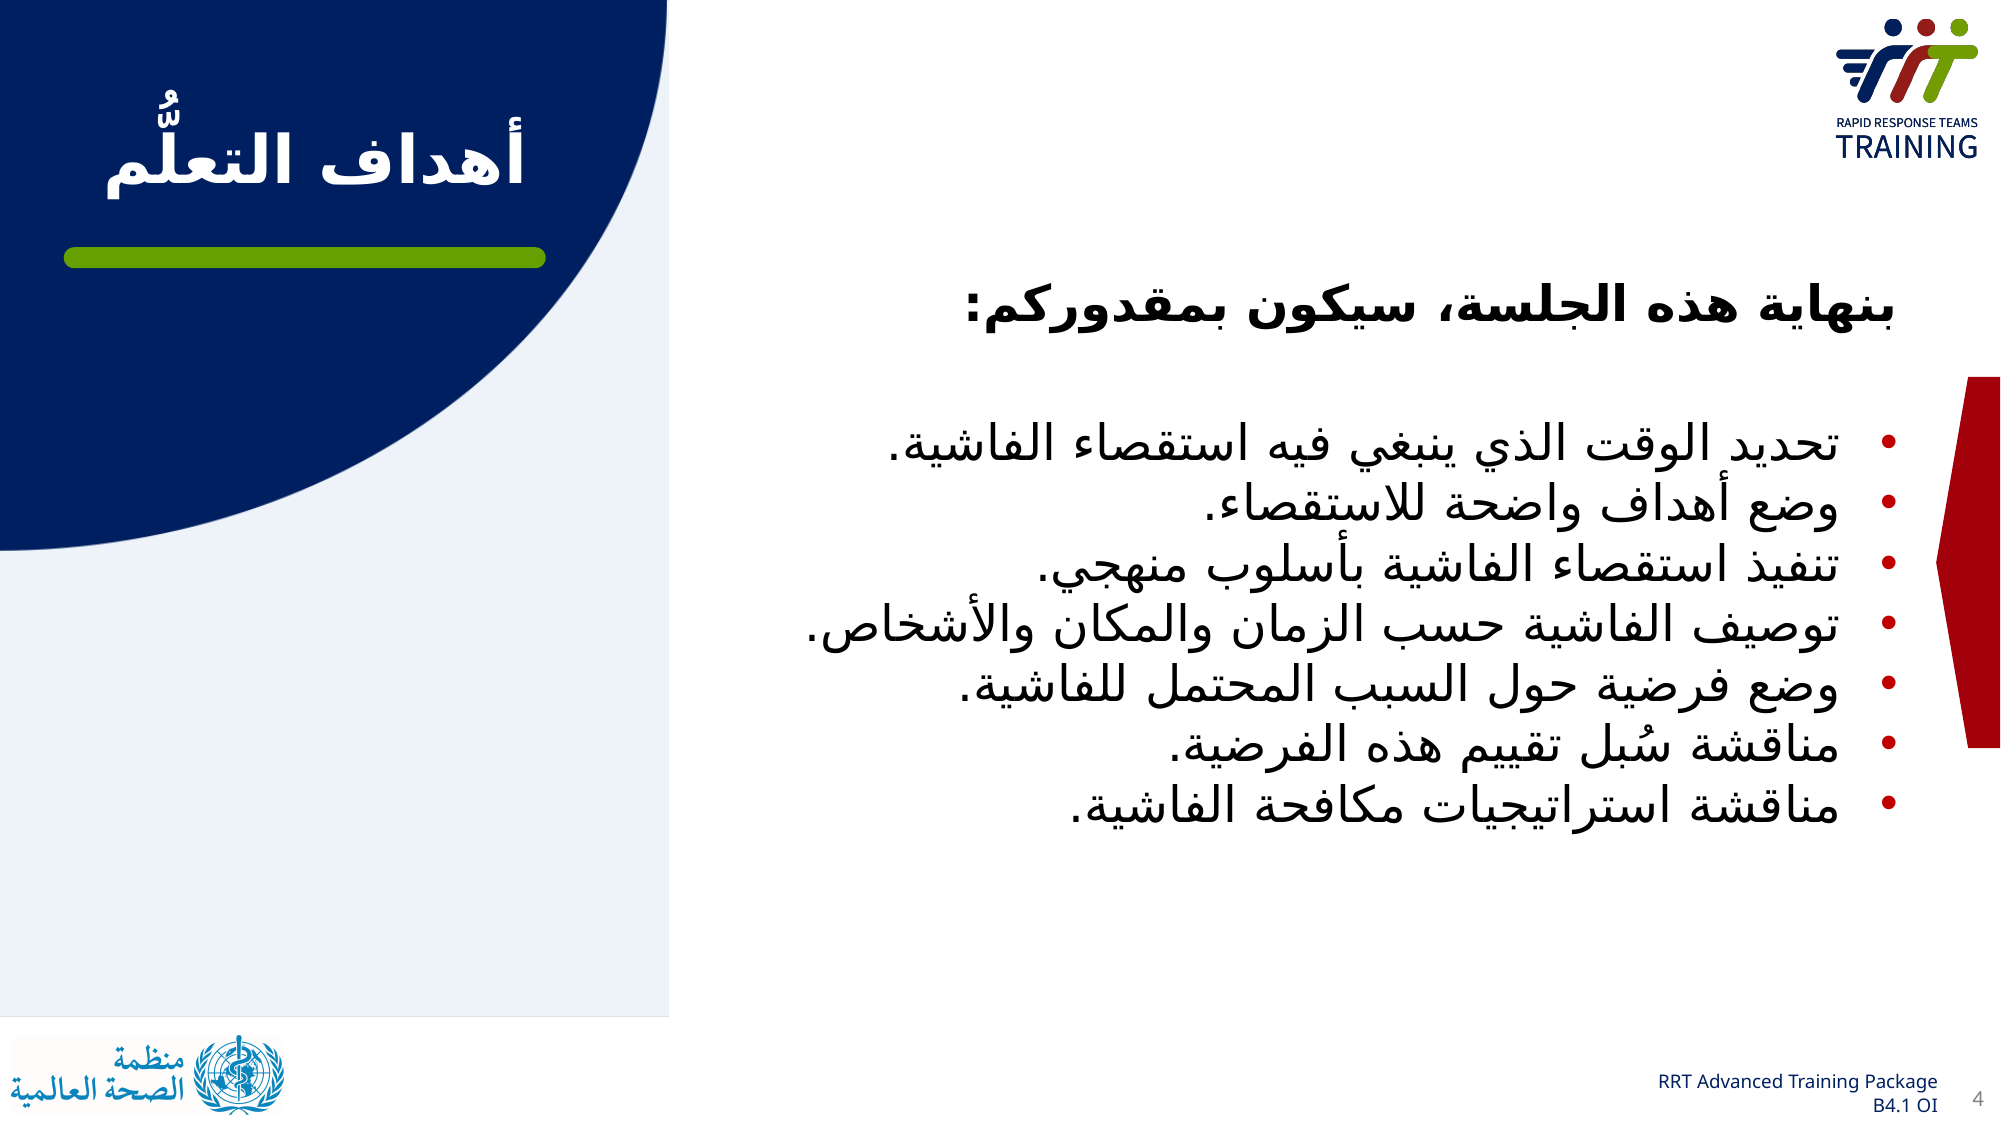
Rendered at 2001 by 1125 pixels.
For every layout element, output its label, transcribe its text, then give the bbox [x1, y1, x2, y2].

picture [11, 1035, 284, 1115]
picture [1835, 19, 1978, 167]
picture [0, 0, 669, 1018]
picture [241, 1050, 247, 1059]
text_box أهداف التعلُّم [6, 118, 543, 282]
text_box [63, 247, 546, 269]
list بنهاية هذه الجلسة، سيكون بمقدوركم: تحديد الوقت الذي ينبغي فيه استقصاء الفاشية. وضع أهداف واضحة للاستقصاء. تنفيذ استقصاء الفاشية بأسلوب منهجي. توصيف الفاشية حسب الزمان والمكان والأشخاص. وضع فرضية حول السبب المحتمل للفاشية. مناقشة سُبل تقييم هذه الفرضية. مناقشة استراتيجيات مكافحة الفاشية. [669, 270, 1906, 857]
